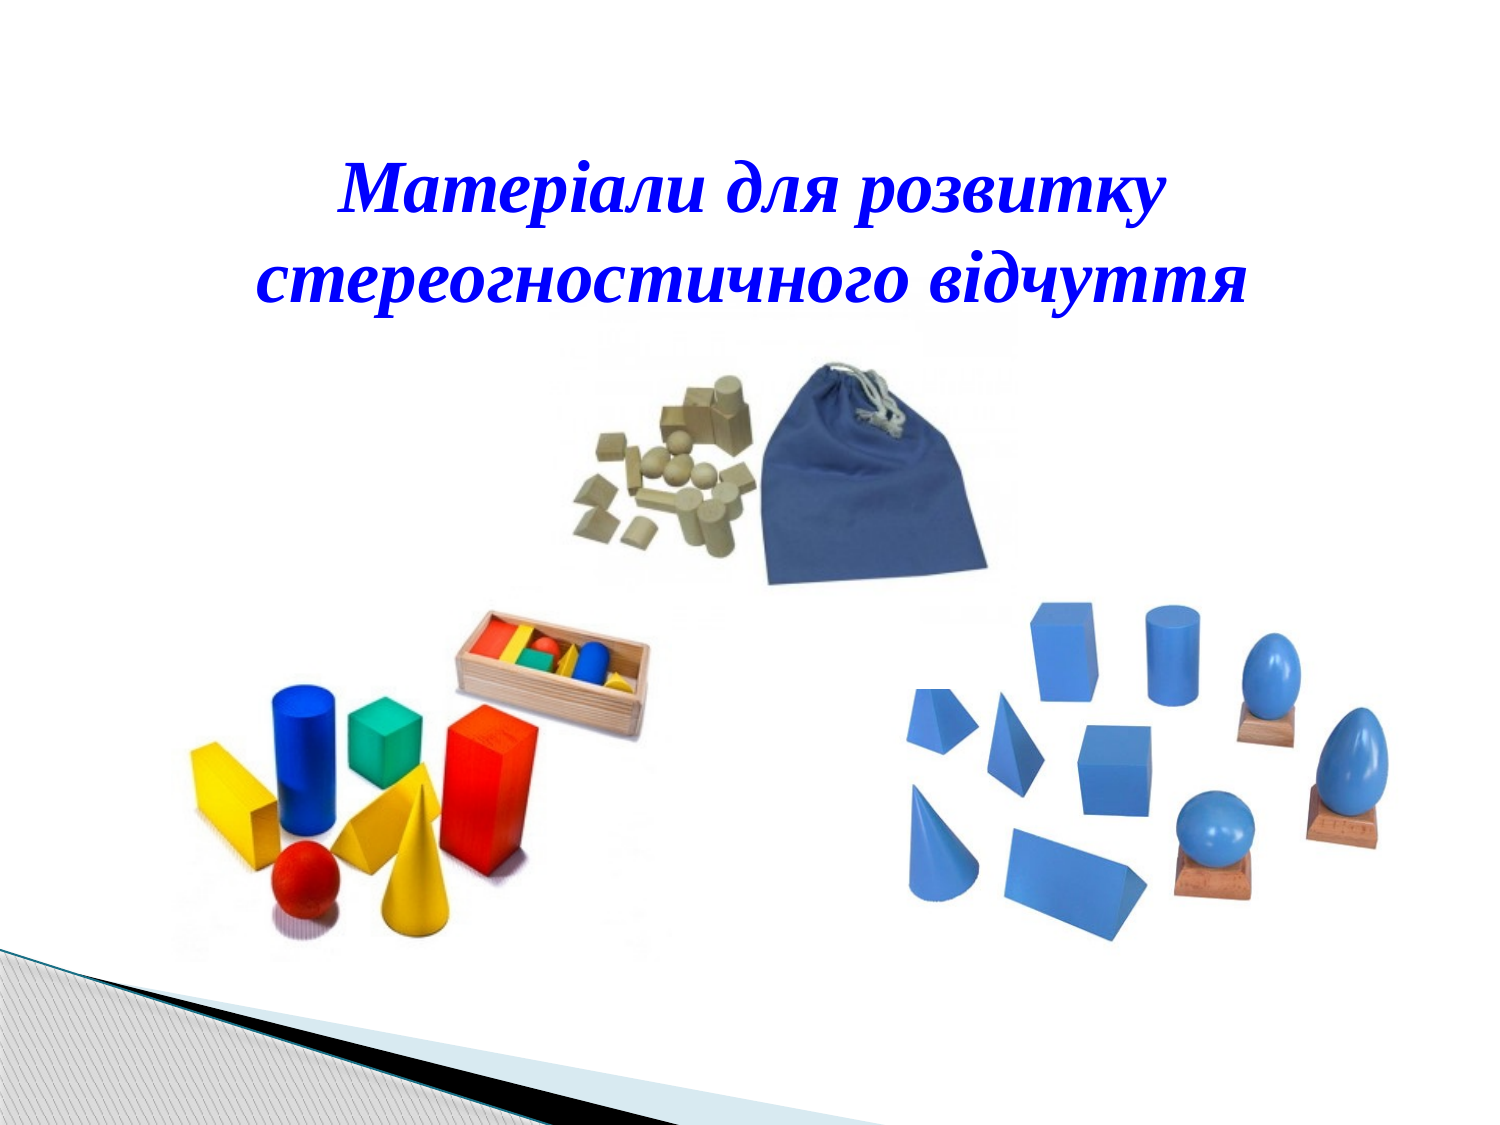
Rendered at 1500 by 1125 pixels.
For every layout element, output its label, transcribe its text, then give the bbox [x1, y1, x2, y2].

text_box Матеріали для розвитку стереогностичного відчуття [194, 129, 1311, 325]
picture [170, 219, 1402, 1026]
